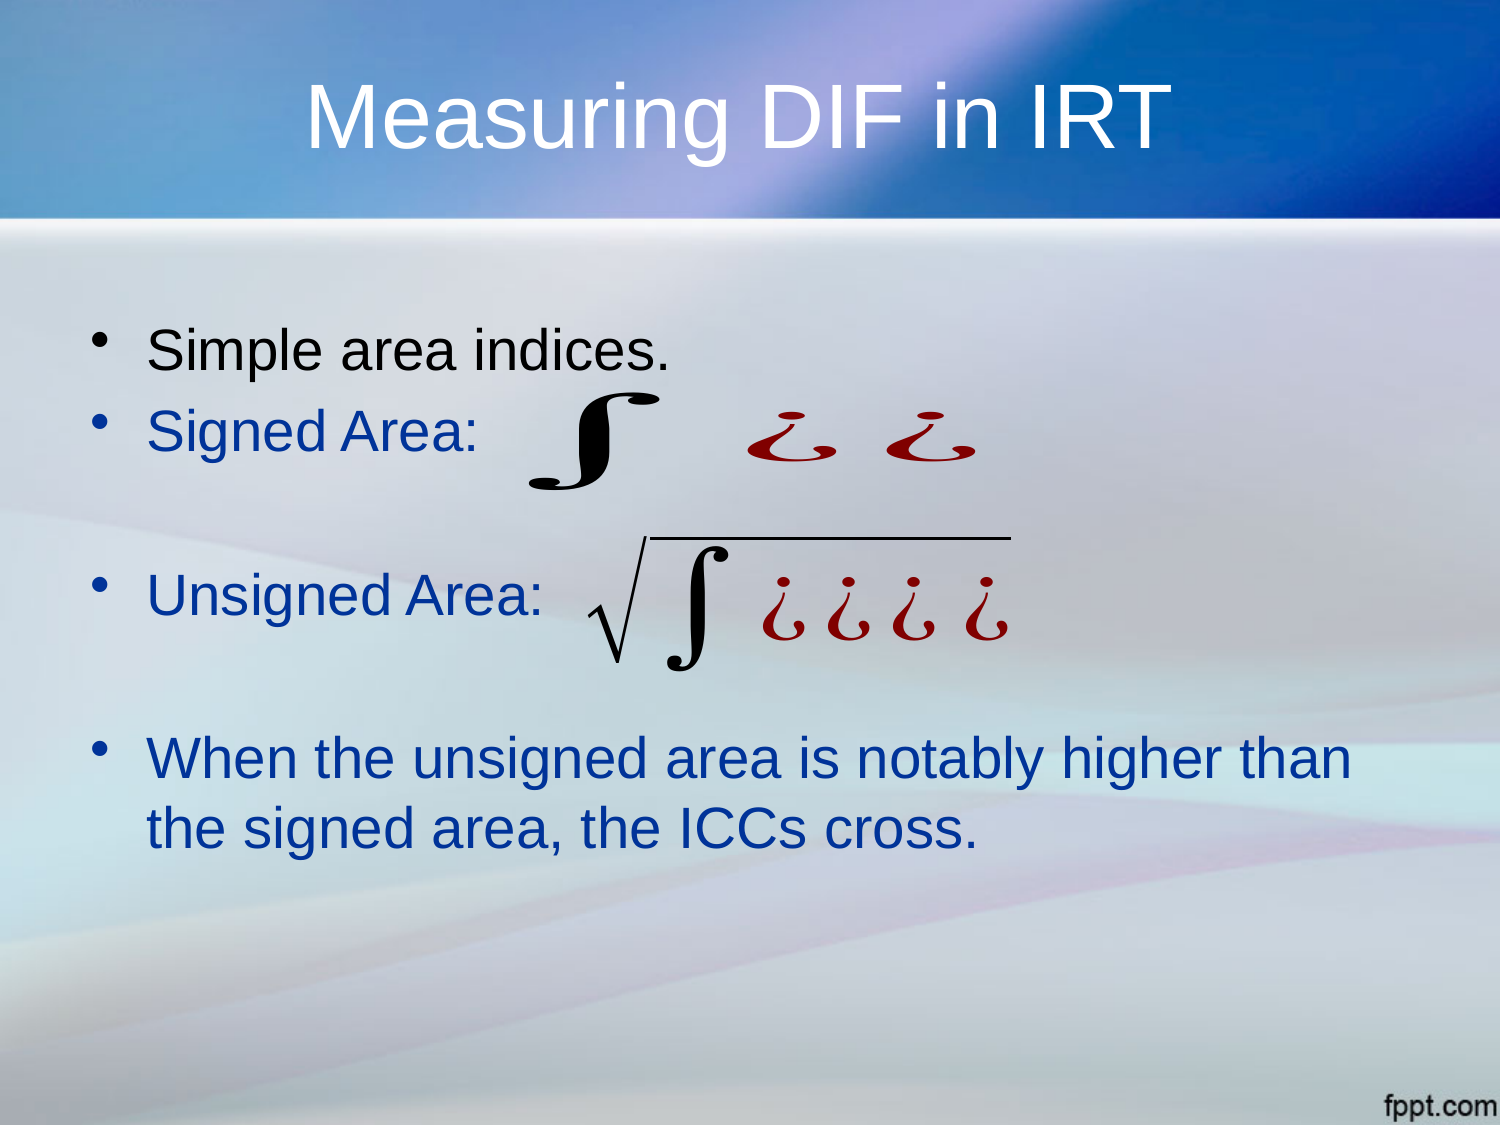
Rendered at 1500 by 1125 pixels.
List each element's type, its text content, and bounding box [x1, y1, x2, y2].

picture [0, 0, 1500, 1125]
title Measuring DIF in IRT [64, 31, 1415, 192]
list Simple area indices. Signed Area: Unsigned Area: When the unsigned area is notably higher than the signed area, the ICCs cross. [75, 304, 1425, 1047]
